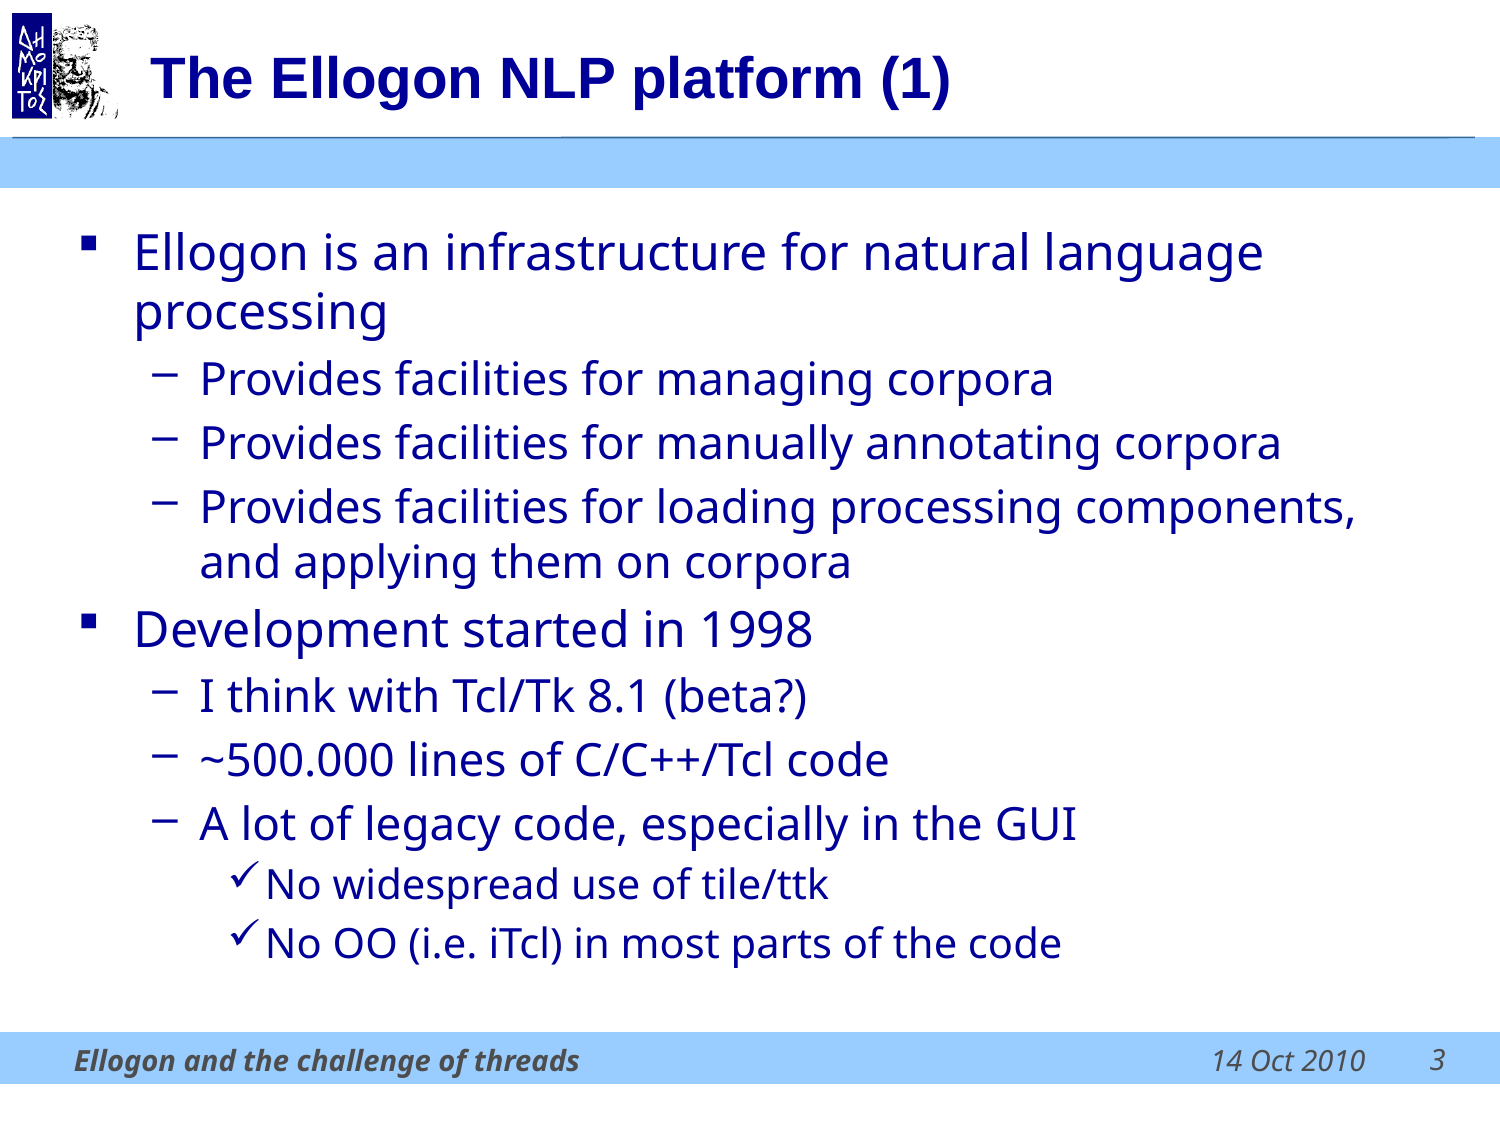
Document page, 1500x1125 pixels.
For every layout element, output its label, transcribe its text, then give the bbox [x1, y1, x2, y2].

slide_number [1190, 1034, 1381, 1086]
slide_number 3 [1399, 1033, 1476, 1084]
picture [11, 13, 118, 120]
list Ellogon is an infrastructure for natural language processing Provides facilities for managing corpora Provides facilities for manually annotating corpora Provides facilities for loading processing components, and applying them on corpora Development started in 1998 I think with Tcl/Tk 8.1 (beta?) ~500.000 lines of C/C++/Tcl code A lot of legacy code, especially in the GUI No widespread use of tile/ttk No OO (i.e. iTcl) in most parts of the code [62, 212, 1438, 1001]
footer Ellogon and the challenge of threads [58, 1034, 1190, 1086]
title The Ellogon NLP platform (1) [135, 12, 1476, 138]
